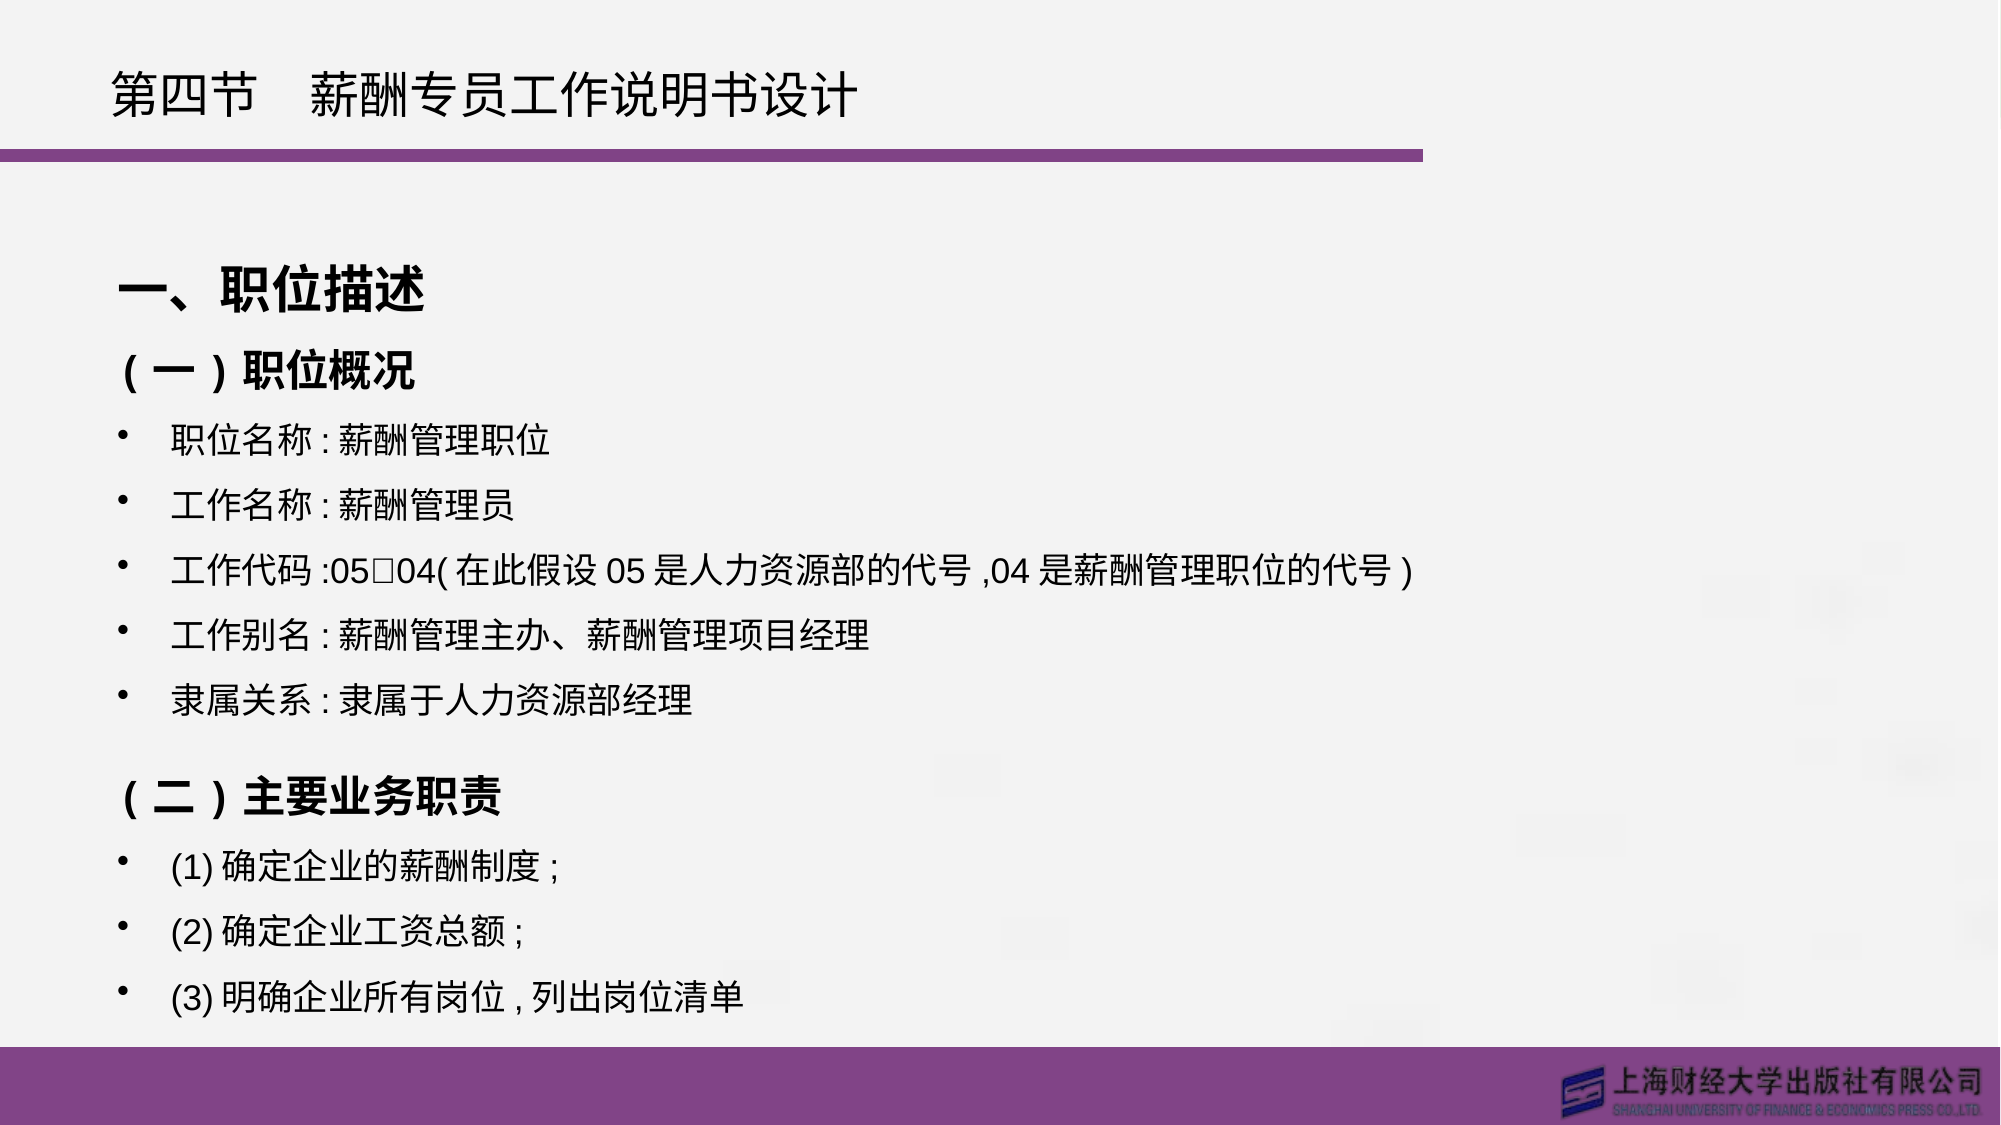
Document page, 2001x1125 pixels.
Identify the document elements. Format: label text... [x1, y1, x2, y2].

title 第四节 薪酬专员工作说明书设计 [94, 42, 1451, 146]
picture [0, 0, 2001, 1125]
list 一、职位描述 (一)职位概况 职位名称:薪酬管理职位 工作名称:薪酬管理员 工作代码:05􀆼04(在此假设05是人力资源部的代号,04是薪酬管理职位的代号) 工作别名:薪酬管理主办、薪酬管理项目经理 隶属关系:隶属于人力资源部经理 (二)主要业务职责 (1)确定企业的薪酬制度; (2)确定企业工资总额; (3)明确企业所有岗位,列出岗位清单 [102, 233, 1898, 1032]
